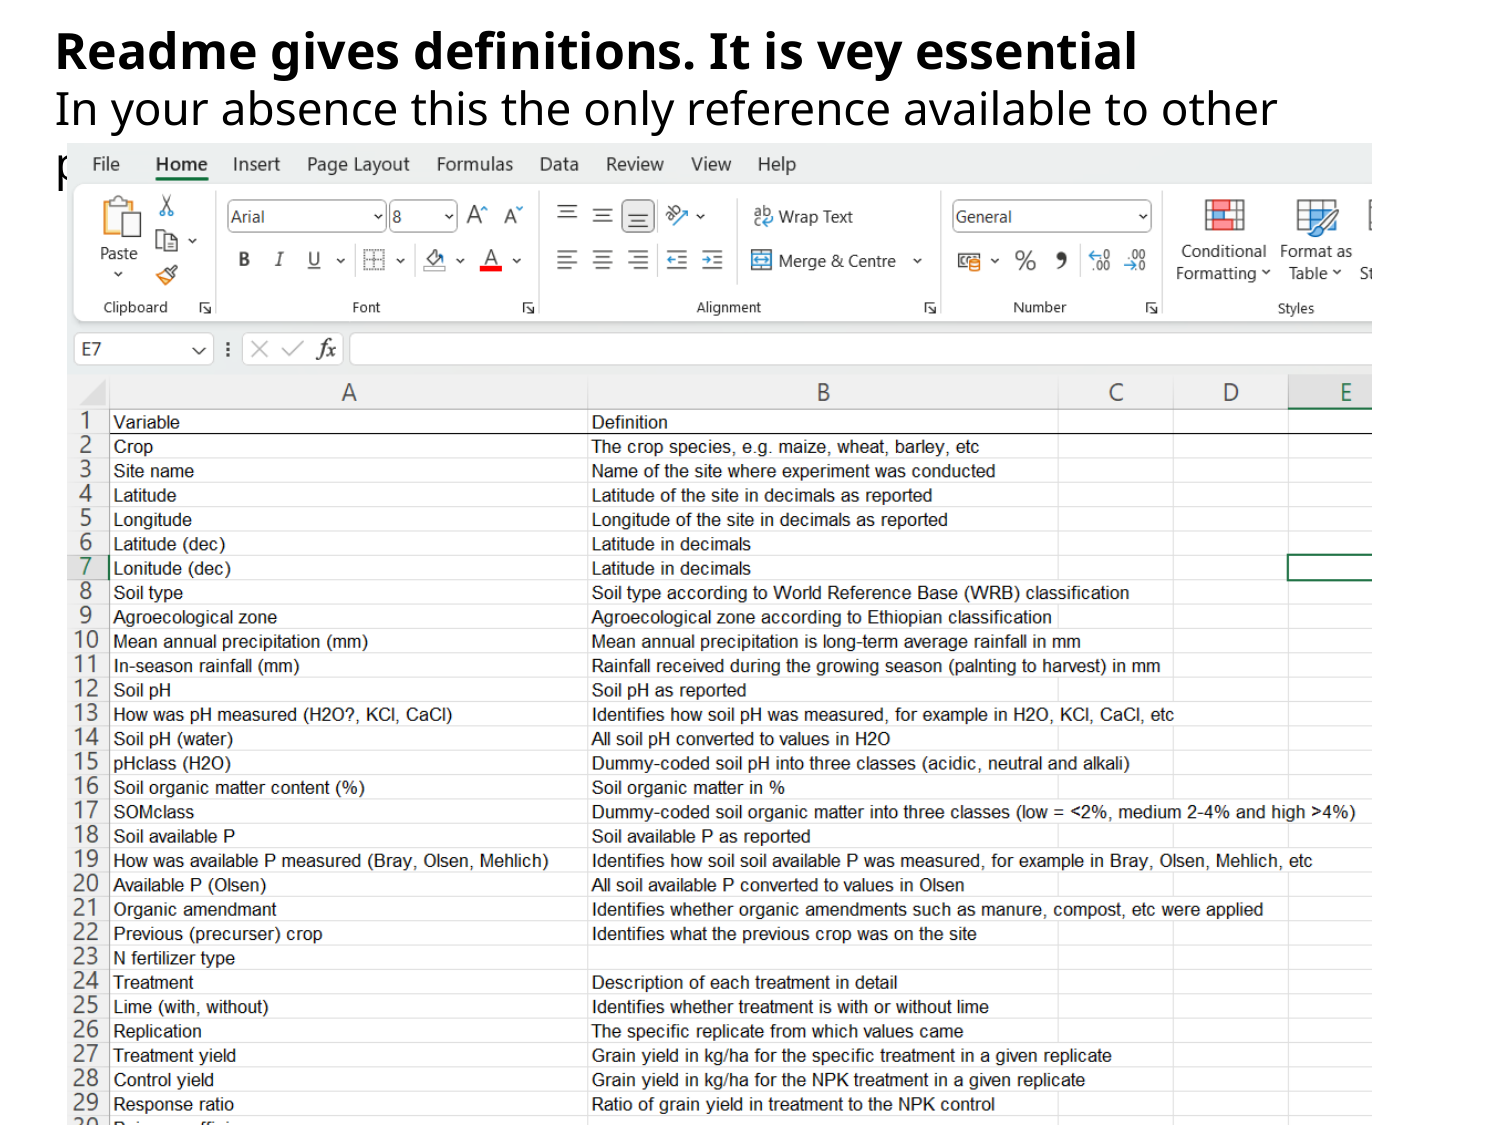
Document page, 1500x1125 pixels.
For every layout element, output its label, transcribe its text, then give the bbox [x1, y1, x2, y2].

picture [66, 143, 1372, 1125]
text_box Readme gives definitions. It is vey essential In your absence this the only reference available to other people [40, 12, 1399, 198]
